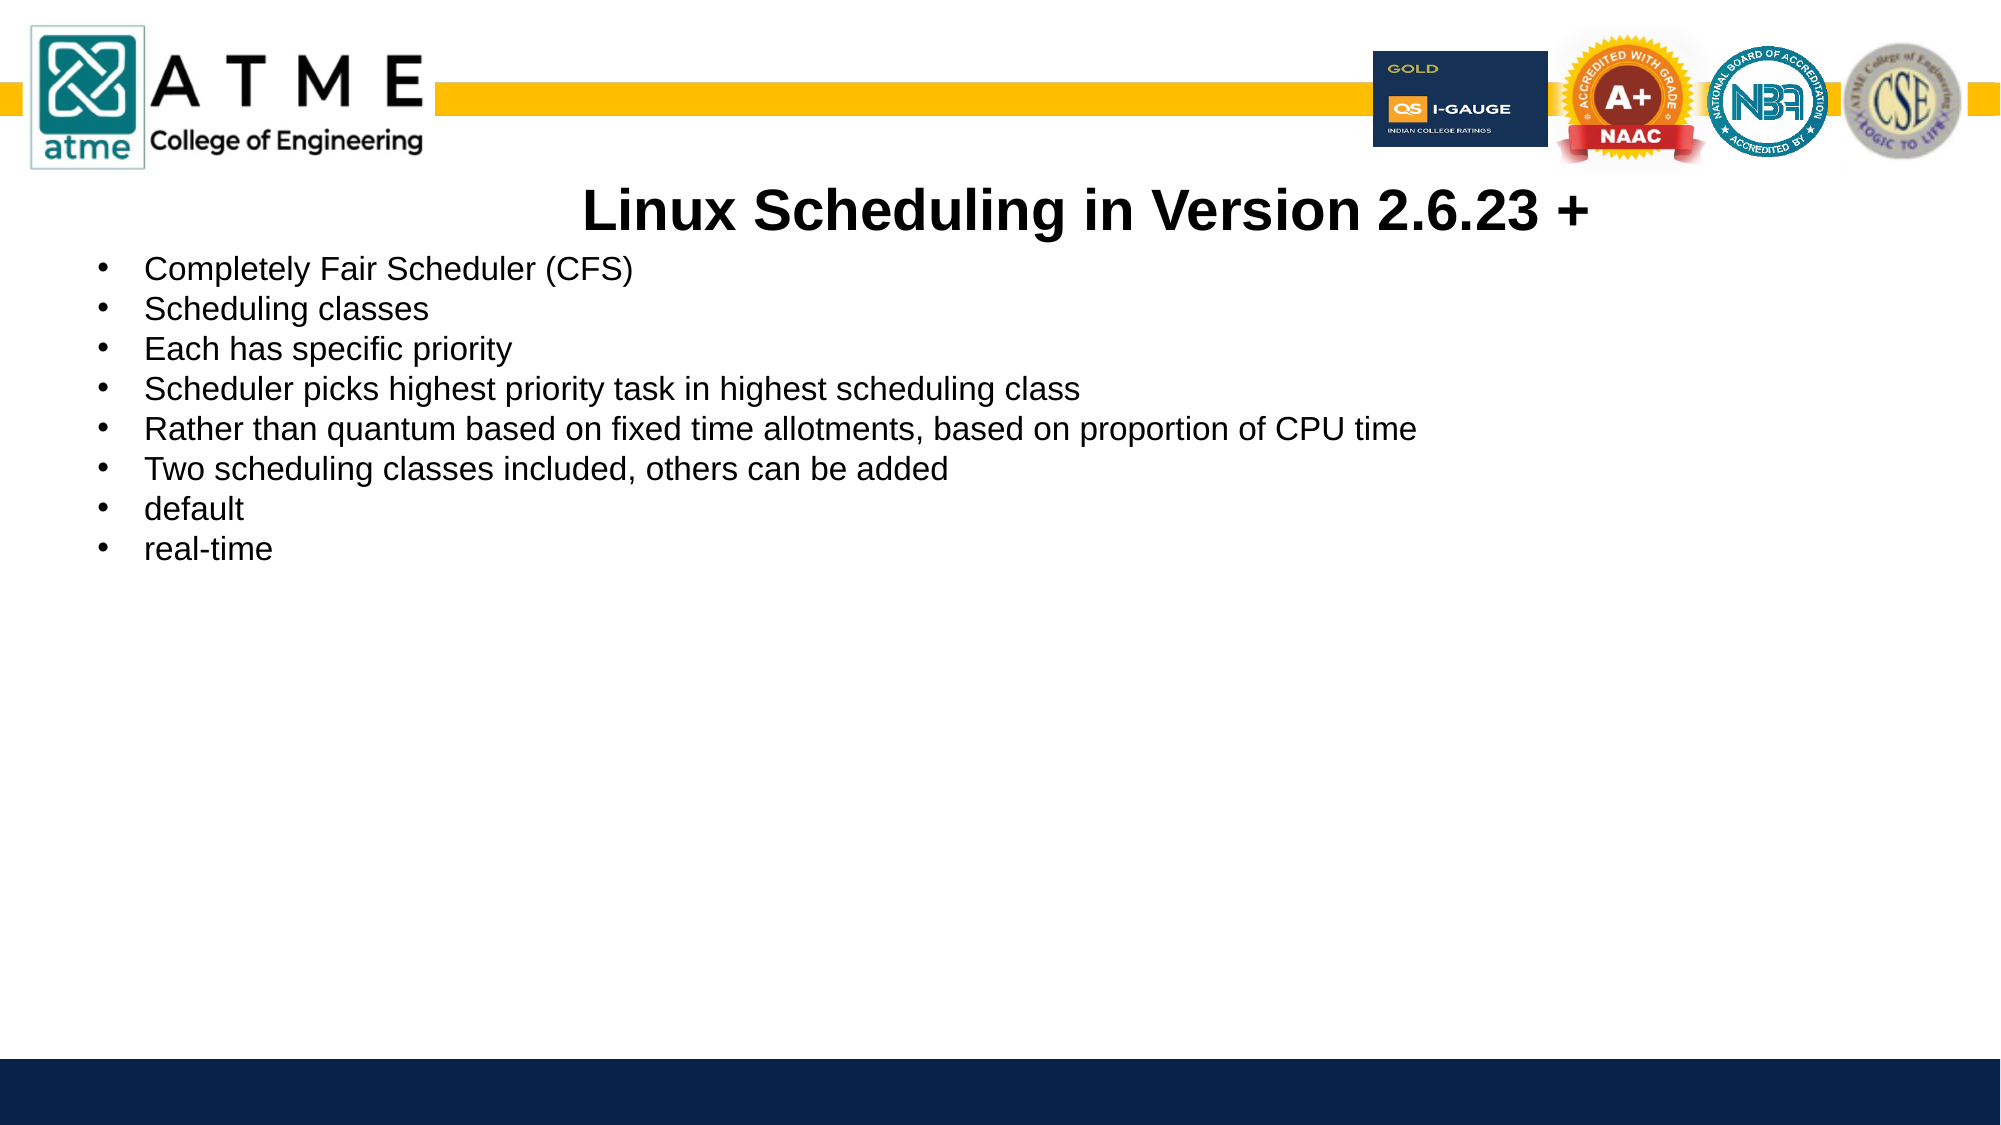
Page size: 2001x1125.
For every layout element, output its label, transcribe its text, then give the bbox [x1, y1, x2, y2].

picture [1840, 26, 1968, 176]
picture [22, 15, 435, 178]
picture [0, 1059, 2001, 1125]
text_box Linux Scheduling in Version 2.6.23 + [567, 164, 1607, 250]
text_box Completely Fair Scheduler (CFS) Scheduling classes Each has specific priority Scheduler picks highest priority task in highest scheduling class Rather than quantum based on fixed time allotments, based on proportion of CPU time Two scheduling classes included, others can be added default real-time [82, 239, 1435, 575]
picture [1373, 20, 1828, 180]
